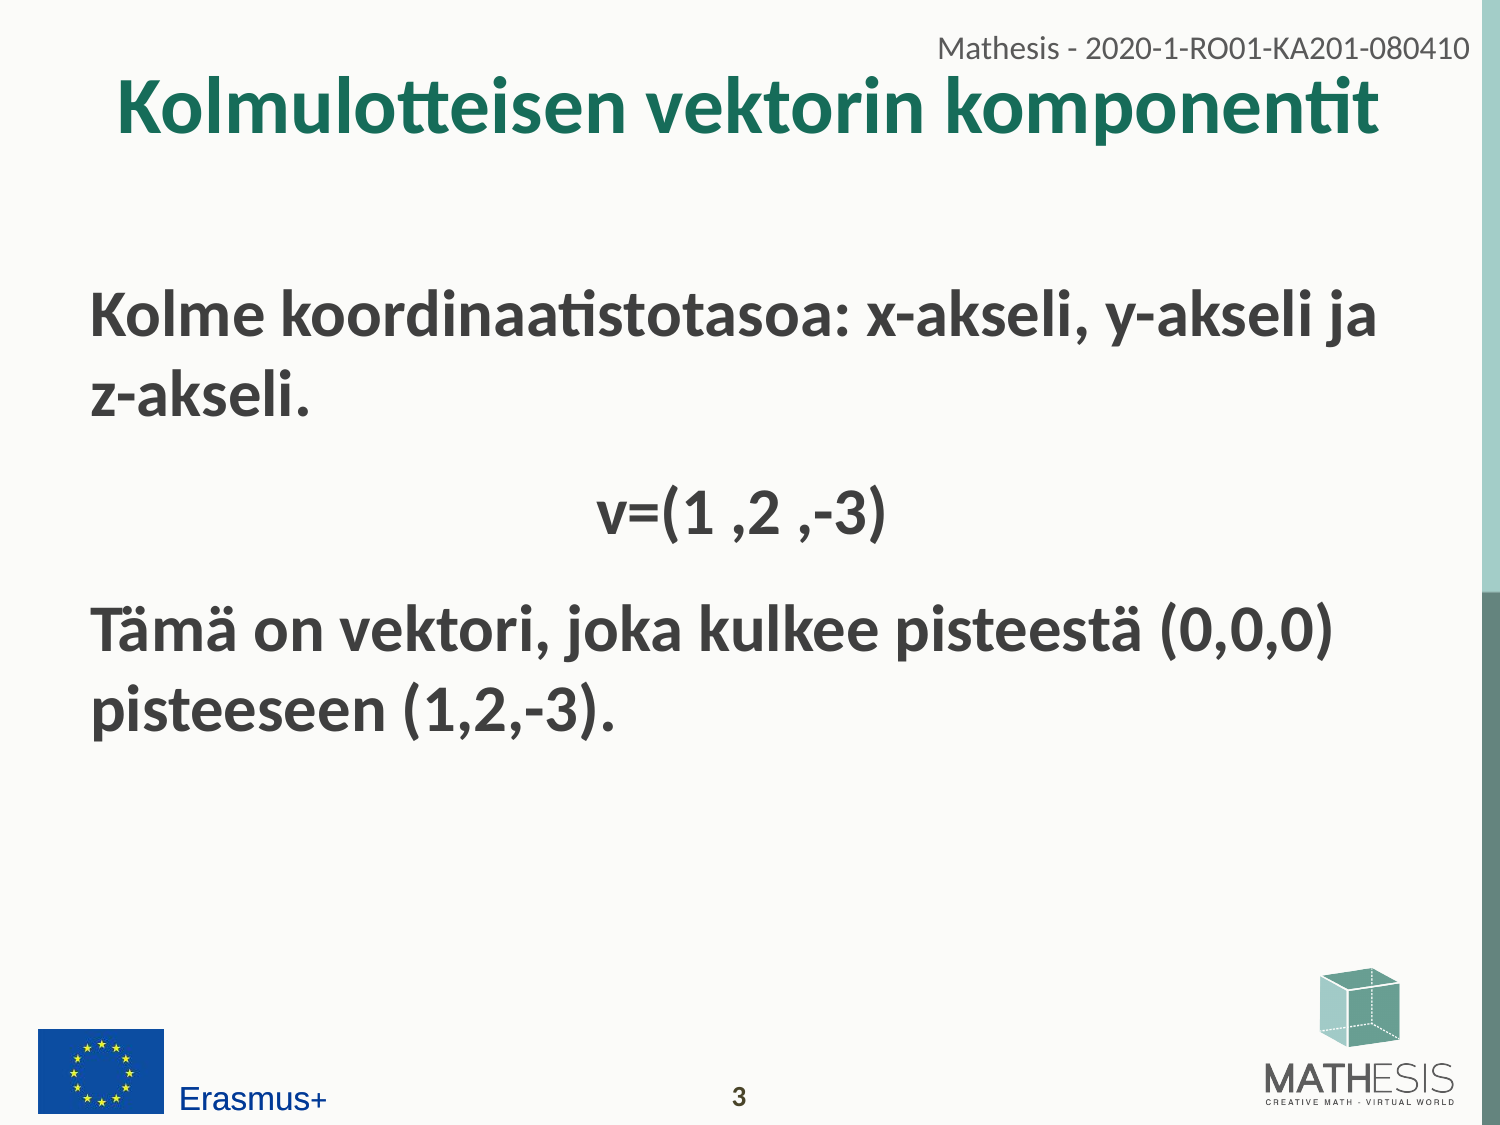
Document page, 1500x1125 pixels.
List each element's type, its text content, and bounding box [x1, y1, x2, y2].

picture [38, 1029, 164, 1114]
list Kolme koordinaatistotasoa: x-akseli, y-akseli ja z-akseli. v=(1 ,2 ,-3) Tämä on vektori, joka kulkee pisteestä (0,0,0) pisteeseen (1,2,-3). [75, 262, 1425, 1005]
title Kolmulotteisen vektorin komponentit [75, 45, 1425, 233]
